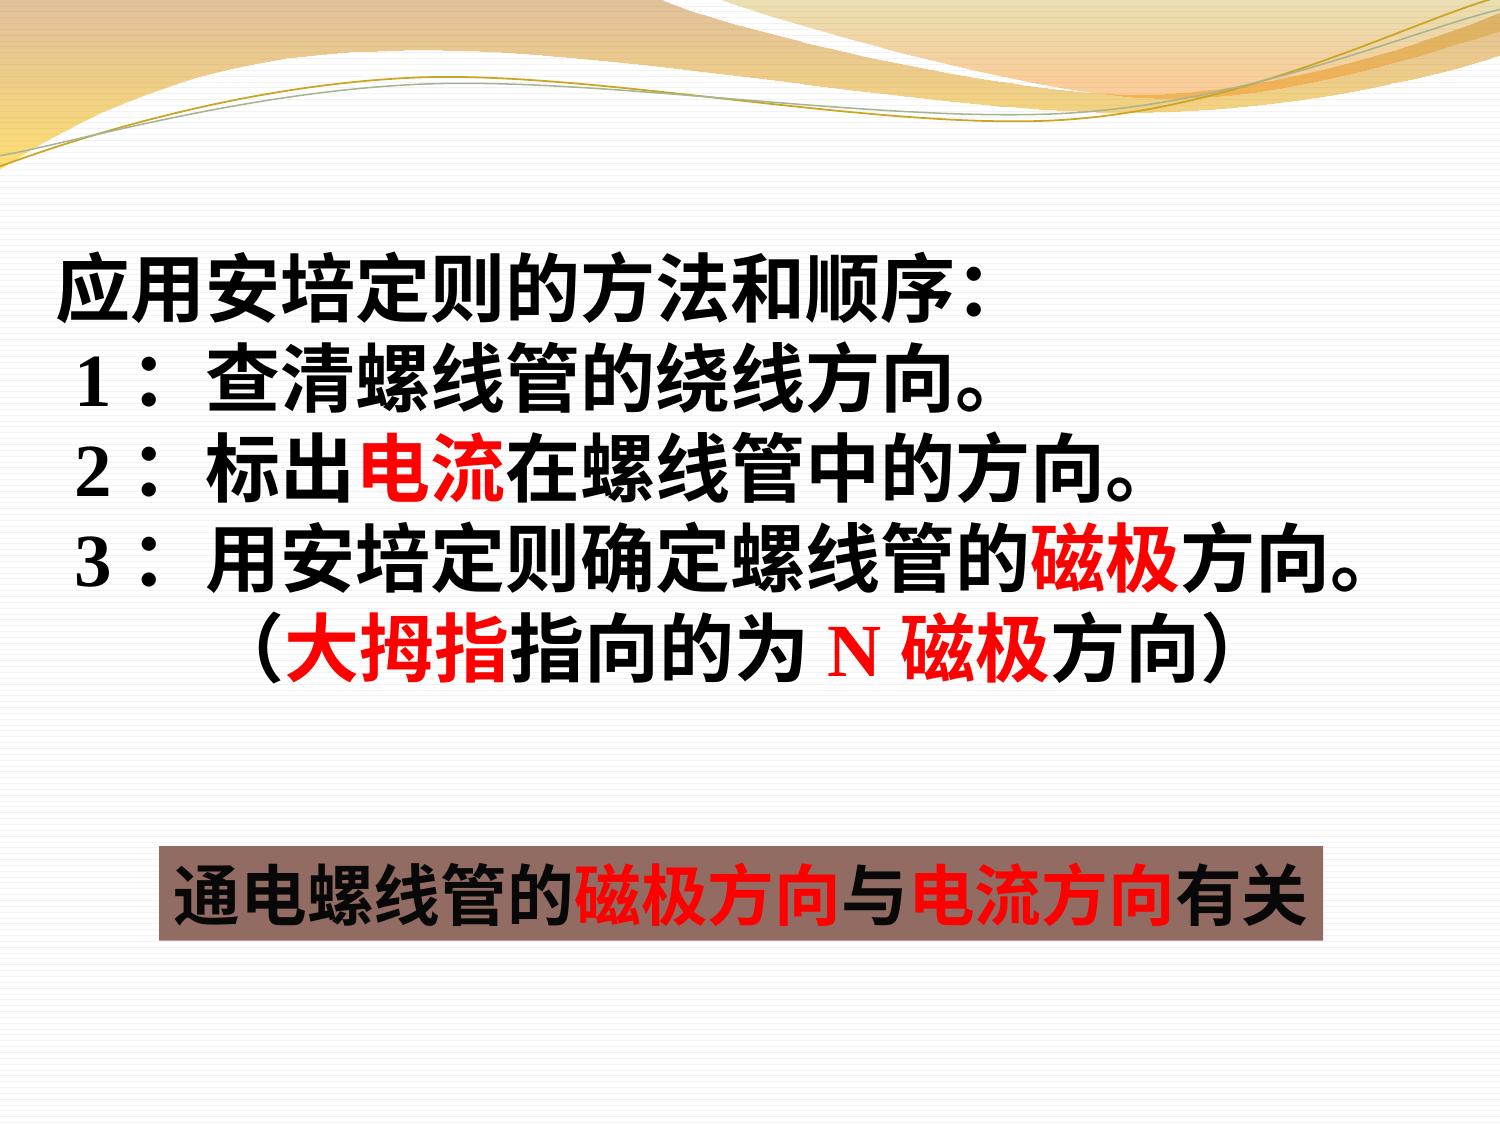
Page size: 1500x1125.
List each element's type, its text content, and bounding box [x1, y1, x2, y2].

text_box 应用安培定则的方法和顺序： 1：查清螺线管的绕线方向。 2：标出电流在螺线管中的方向。 3：用安培定则确定螺线管的磁极方向。 （大拇指指向的为N磁极方向） [41, 234, 1483, 699]
text_box 通电螺线管的磁极方向与电流方向有关 [159, 846, 1324, 941]
